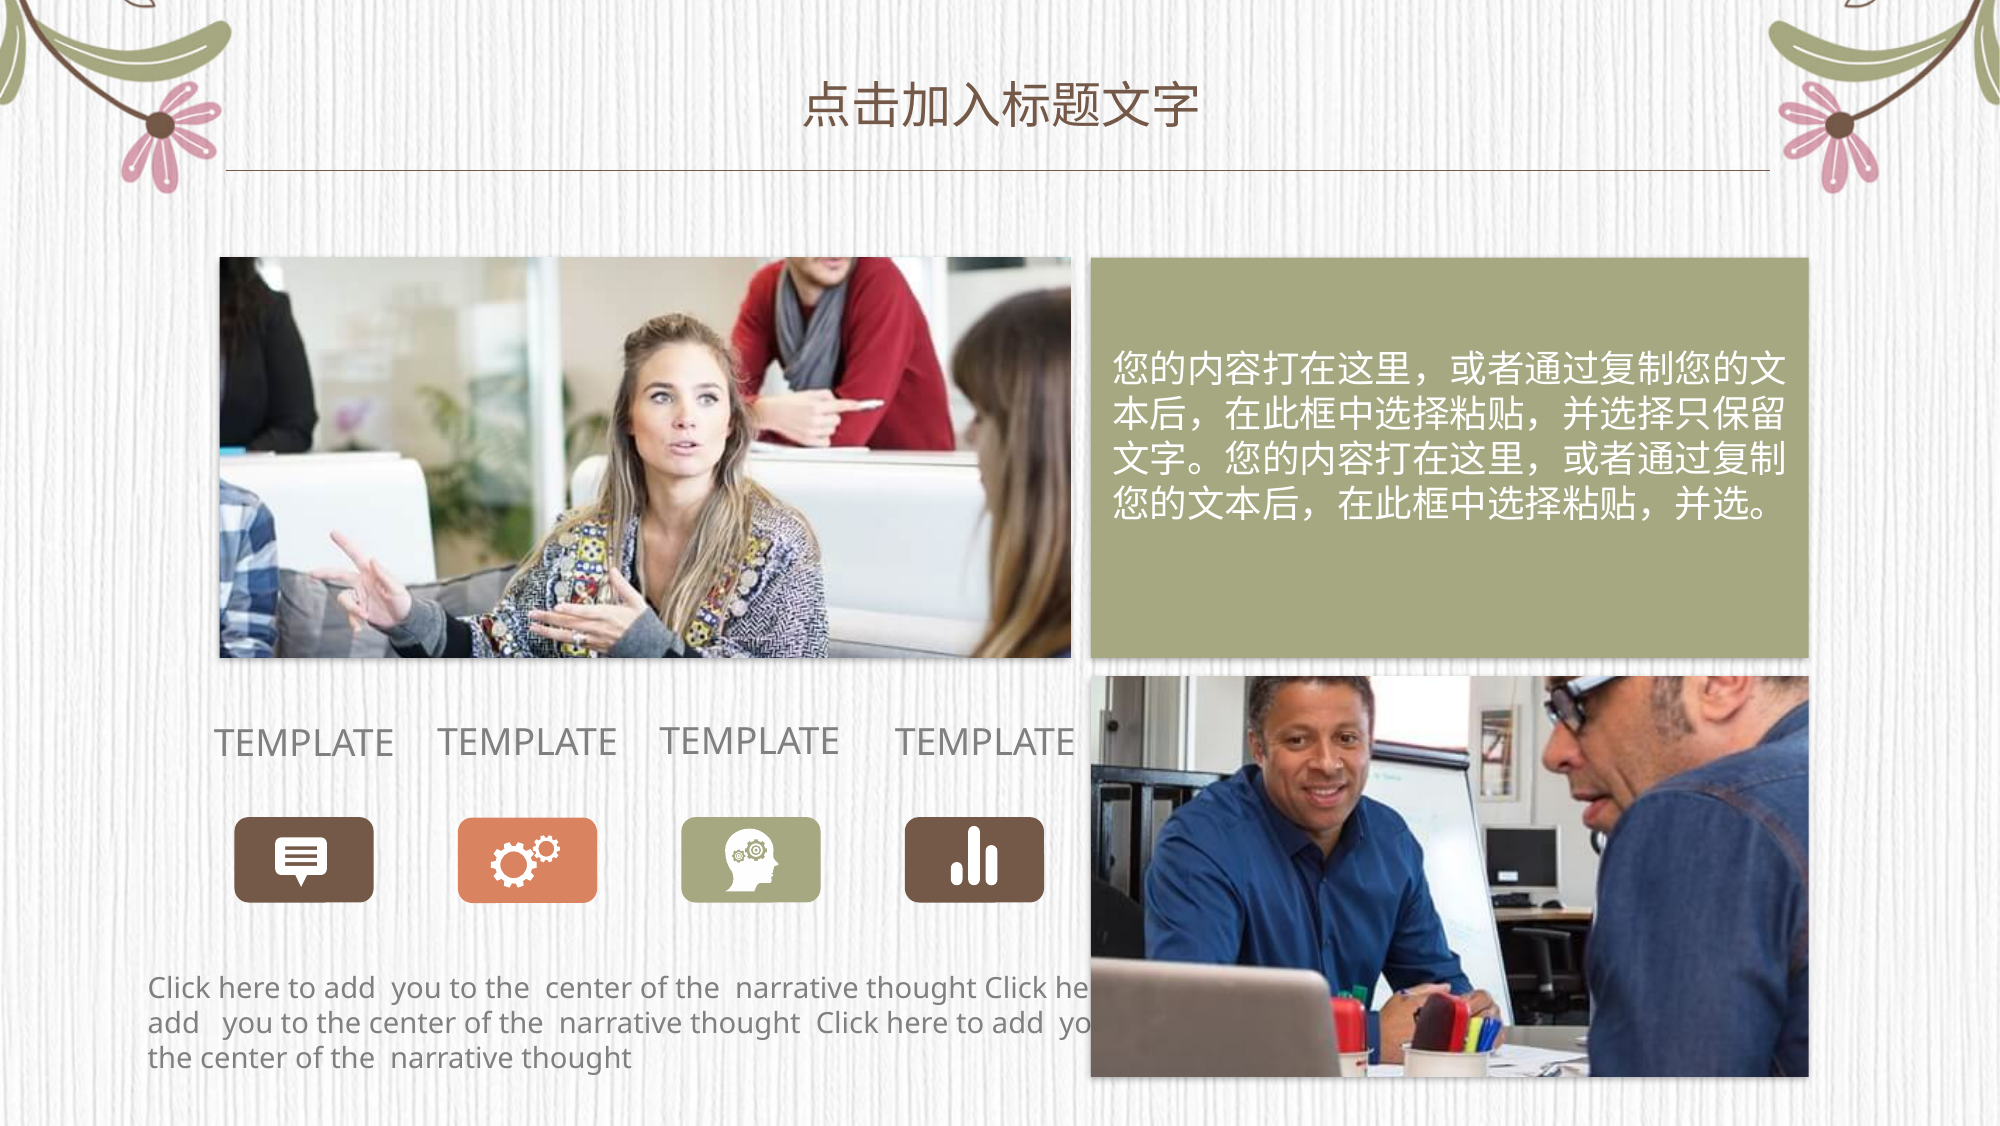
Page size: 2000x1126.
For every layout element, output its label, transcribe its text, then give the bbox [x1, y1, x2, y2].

text_box TEMPLATE [198, 711, 410, 772]
picture [0, 0, 2000, 1126]
text_box [1090, 676, 1809, 1078]
text_box 您的内容打在这里，或者通过复制您的文本后，在此框中选择粘贴，并选择只保留文字。您的内容打在这里，或者通过复制您的文本后，在此框中选择粘贴，并选。 [1090, 257, 1809, 659]
text_box [679, 814, 823, 905]
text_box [226, 67, 1771, 171]
text_box [455, 815, 600, 906]
text_box TEMPLATE [422, 710, 633, 771]
text_box [232, 814, 376, 905]
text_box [490, 835, 560, 888]
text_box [274, 837, 328, 887]
text_box [902, 814, 1047, 905]
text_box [724, 828, 782, 892]
text_box TEMPLATE [880, 710, 1085, 771]
text_box Click here to add you to the center of the narrative thought Click here to add you to the center of the narrative thought Click here to add you to the center of the narrative thought [132, 962, 1086, 1082]
text_box TEMPLATE [644, 709, 855, 769]
text_box [219, 257, 1072, 659]
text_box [950, 825, 998, 886]
